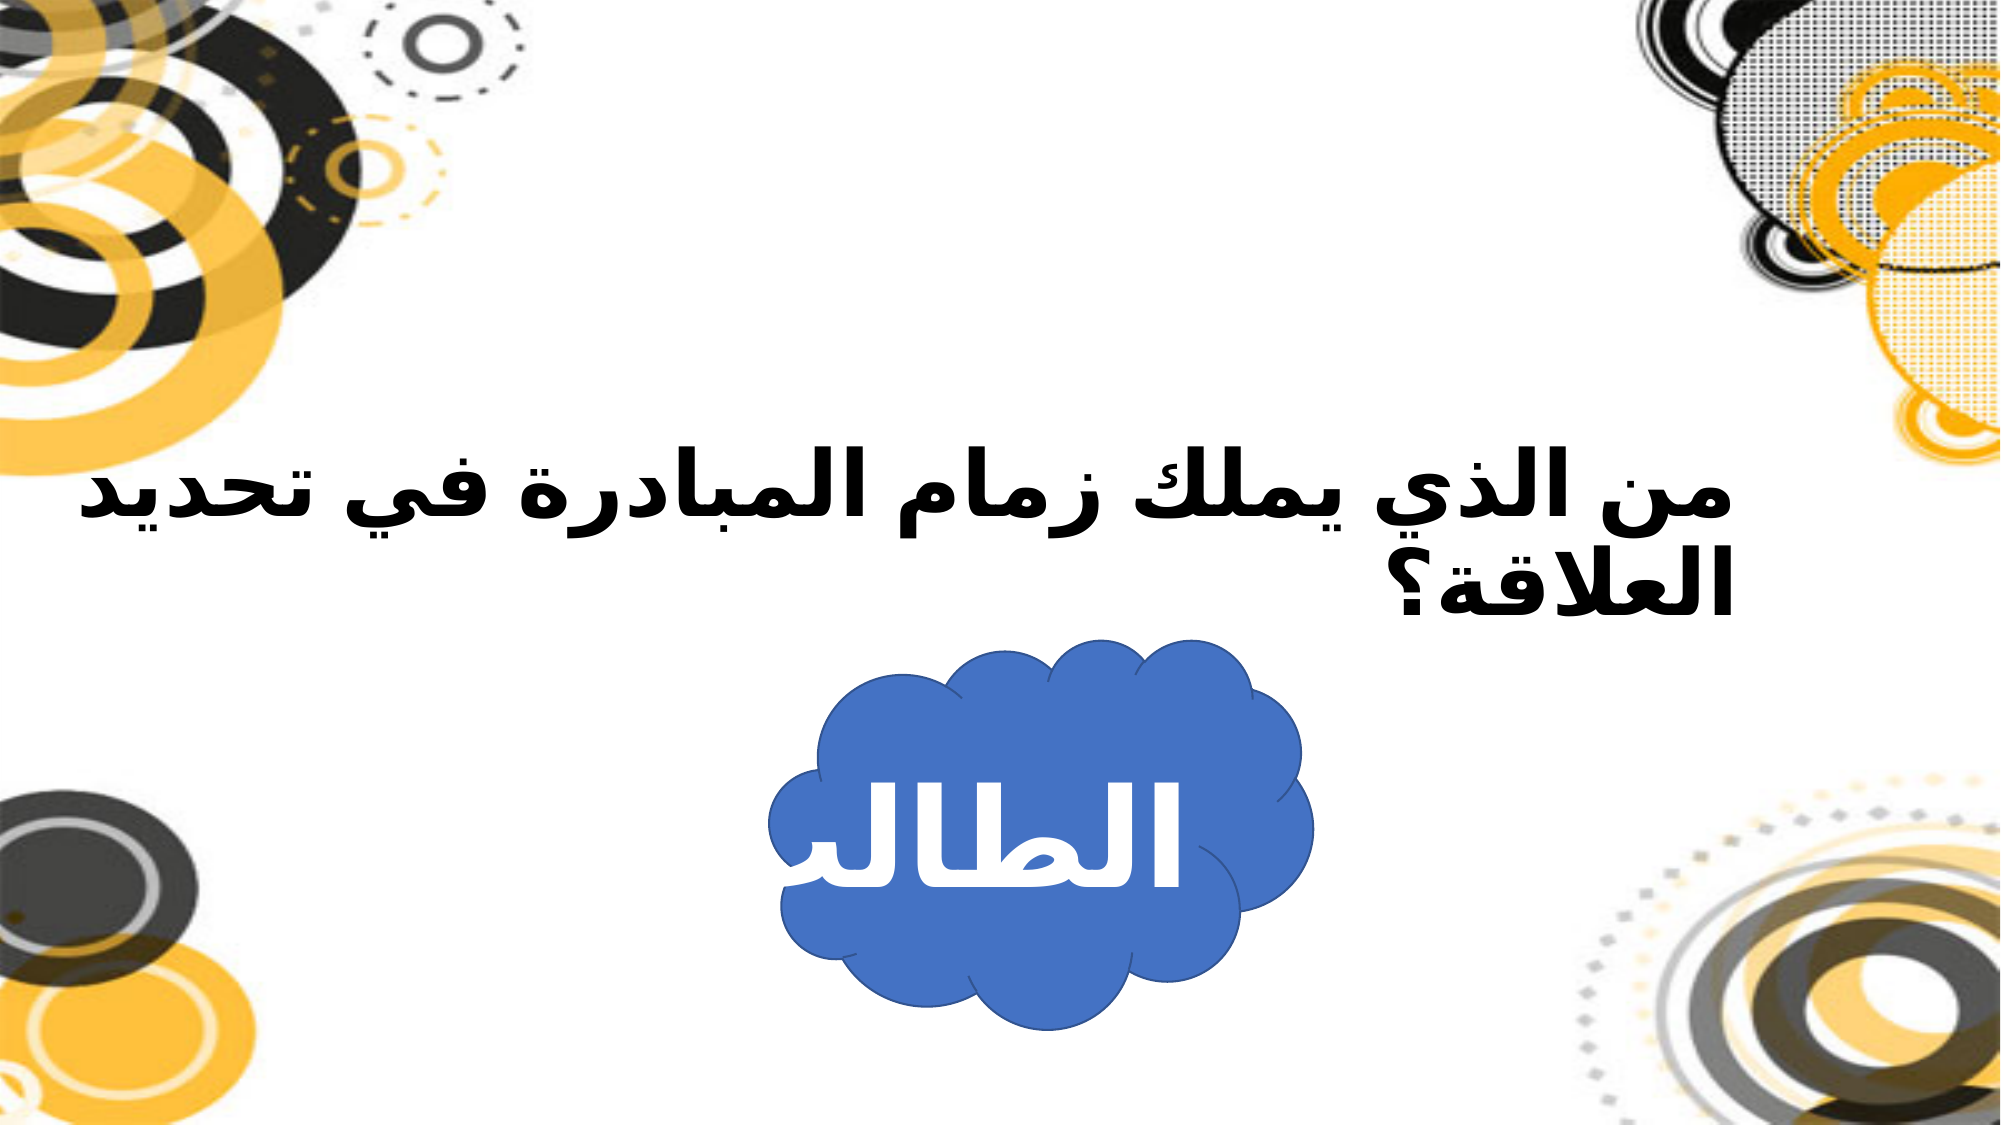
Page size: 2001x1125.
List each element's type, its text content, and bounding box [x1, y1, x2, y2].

title من الذي يملك زمام المبادرة في تحديد العلاقة؟ [28, 427, 1754, 645]
text_box [783, 639, 1315, 1031]
picture [0, 0, 2001, 1125]
text_box الطالب [689, 743, 1207, 923]
